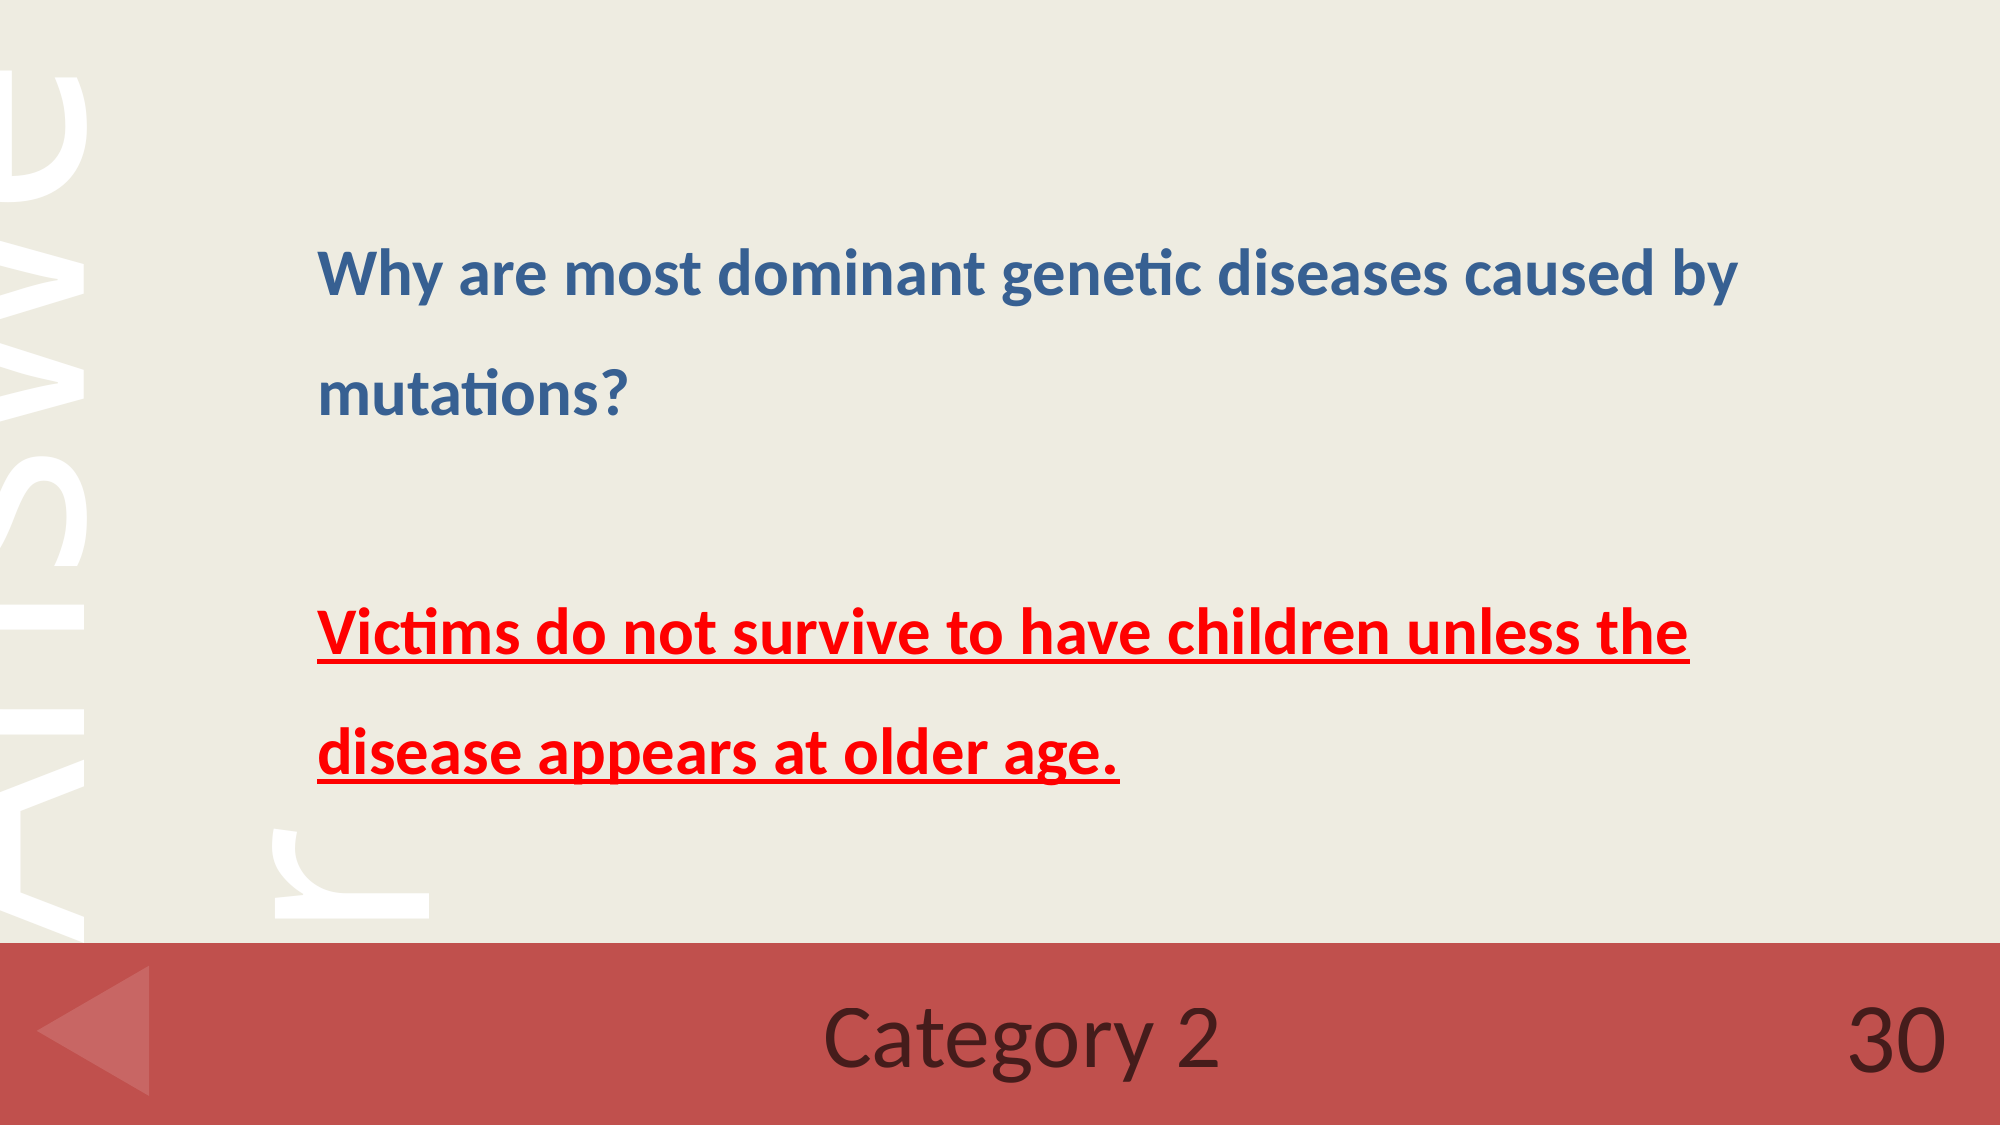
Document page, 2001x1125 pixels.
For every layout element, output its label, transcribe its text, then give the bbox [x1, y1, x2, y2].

list Why are most dominant genetic diseases caused by mutations? Victims do not survive to have children unless the disease appears at older age. [302, 115, 1847, 862]
list 30 [1924, 967, 1963, 1097]
title Category 2 [123, 937, 1924, 1125]
